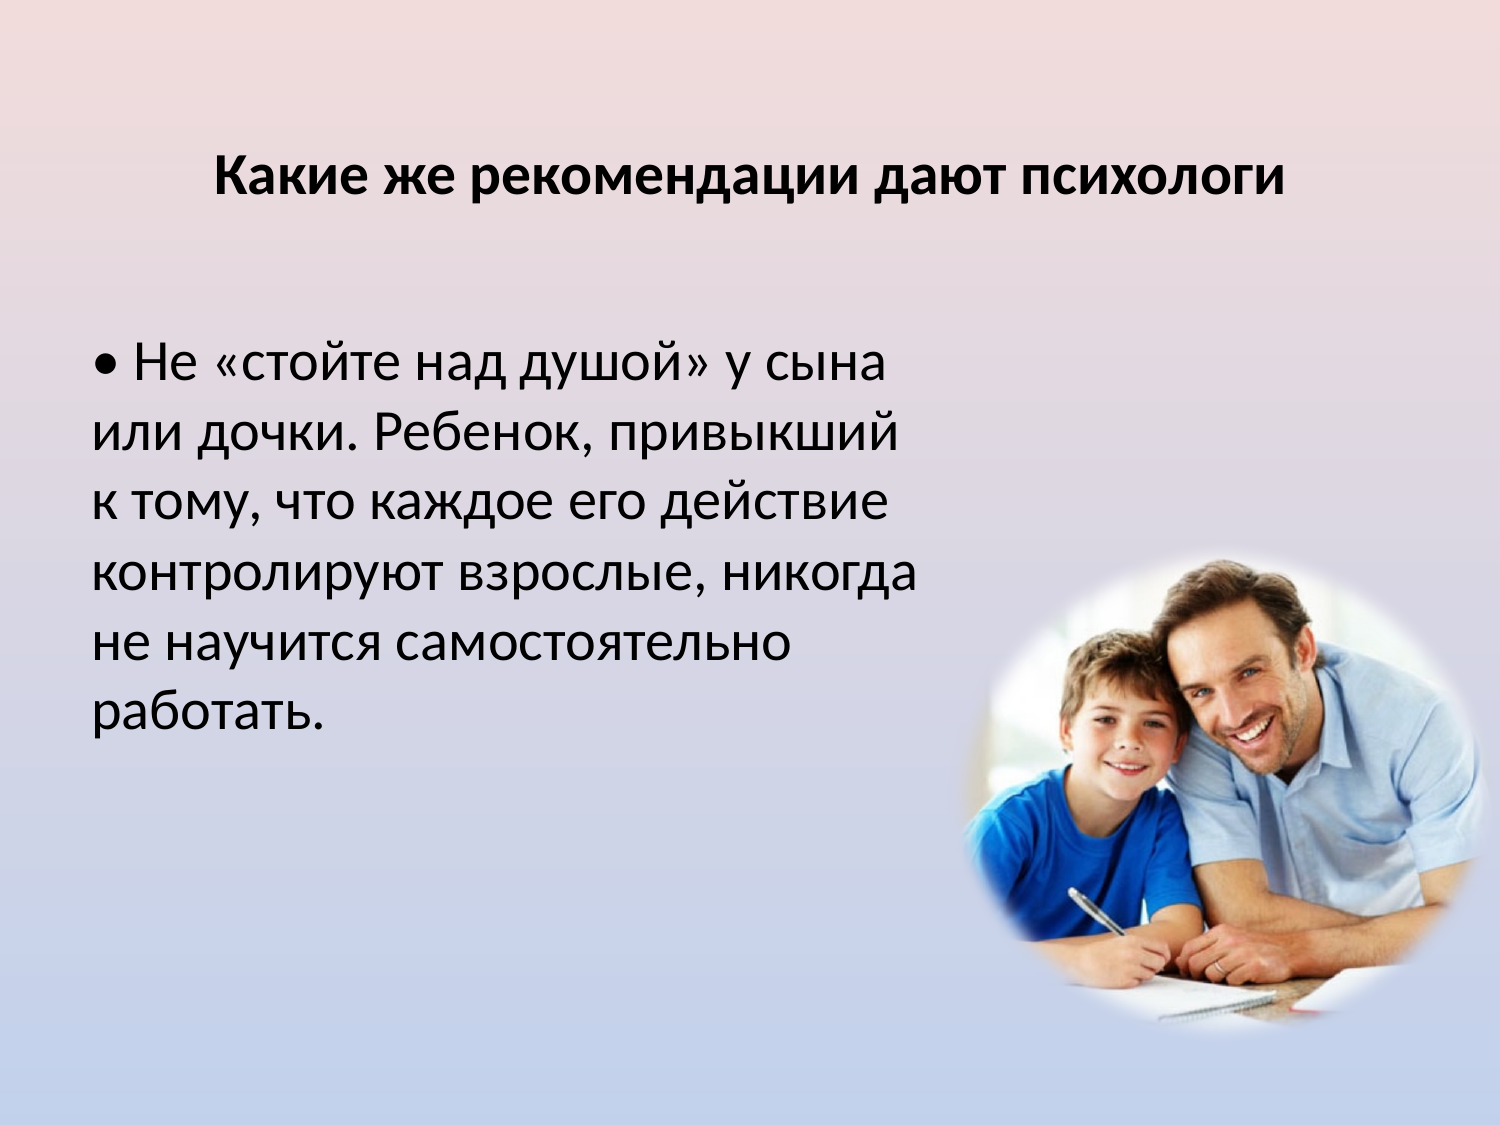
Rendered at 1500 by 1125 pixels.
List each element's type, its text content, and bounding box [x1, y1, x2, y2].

title Какие же рекомендации дают психологи [76, 54, 1425, 288]
text_box • Не «стойте над душой» у сына или дочки. Ребенок, привыкший к тому, что каждое его действие контролируют взрослые, никогда не научится самостоятельно работать. [76, 314, 939, 749]
picture [946, 538, 1500, 1048]
